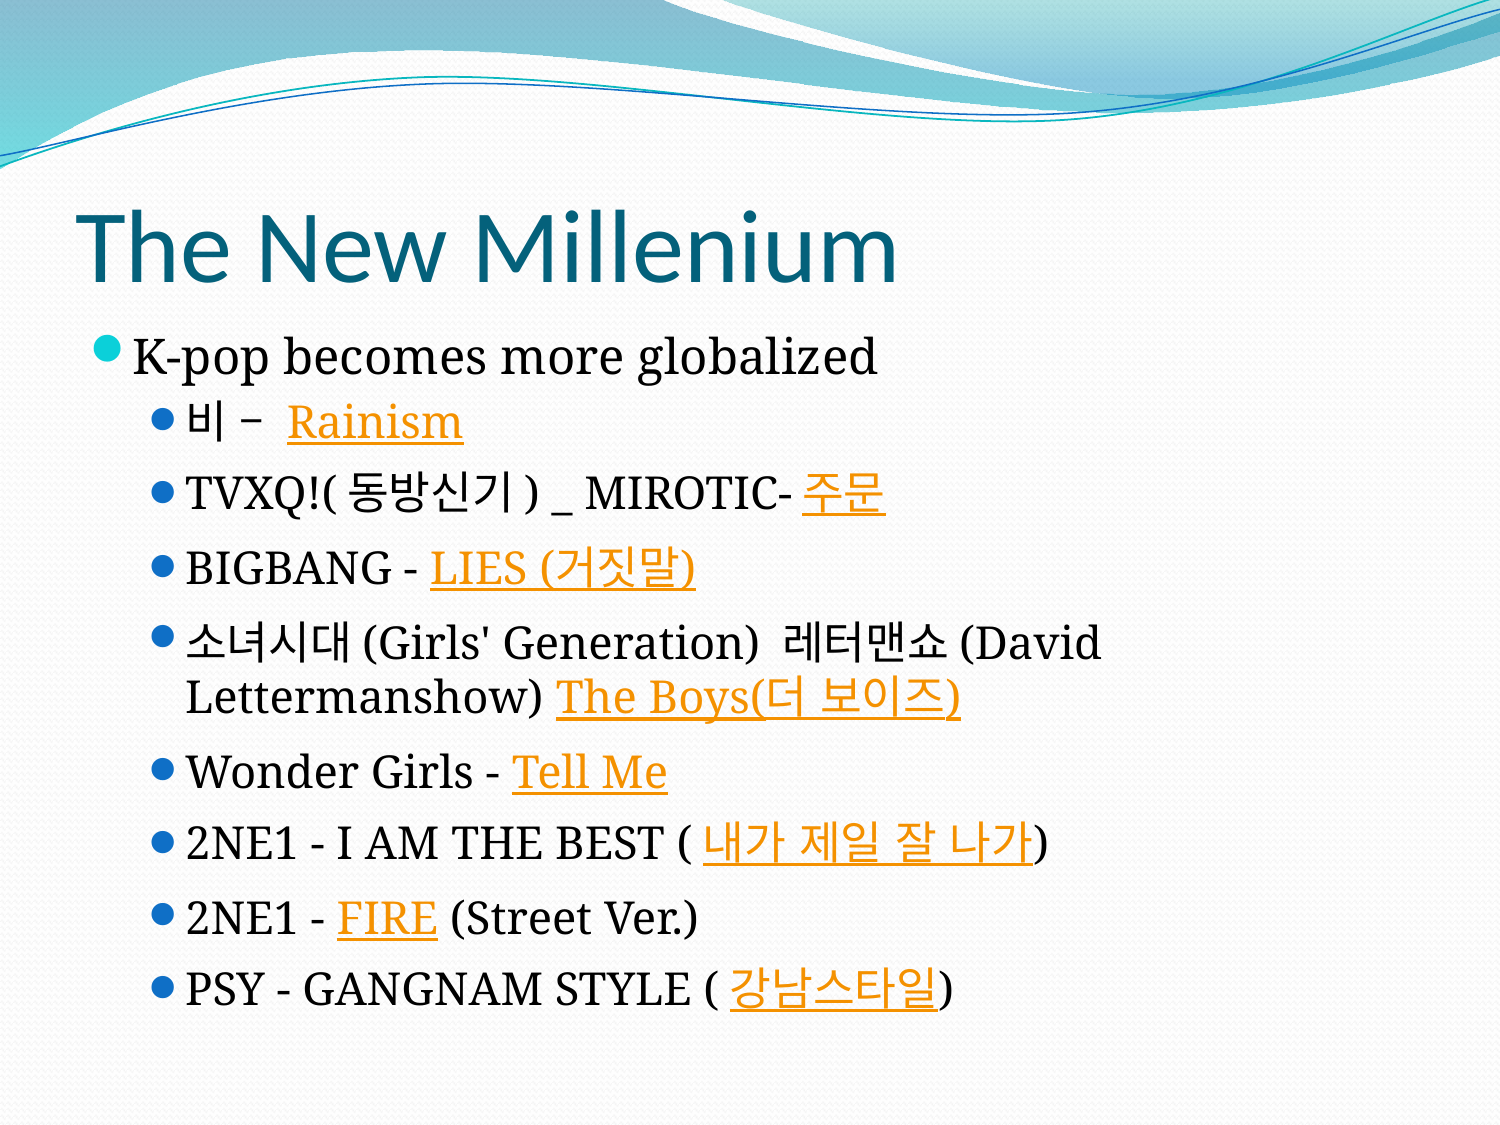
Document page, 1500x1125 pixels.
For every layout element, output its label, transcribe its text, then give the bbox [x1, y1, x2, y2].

title The New Millenium [75, 115, 1425, 303]
list K-pop becomes more globalized 비 – Rainism TVXQ!(동방신기) _ MIROTIC-주문 BIGBANG - LIES (거짓말) 소녀시대(Girls' Generation) 레터맨쇼(David Lettermanshow) The Boys(더 보이즈) Wonder Girls - Tell Me 2NE1 - I AM THE BEST (내가 제일 잘 나가) 2NE1 - FIRE (Street Ver.) PSY - GANGNAM STYLE (강남스타일) [75, 317, 1425, 1038]
